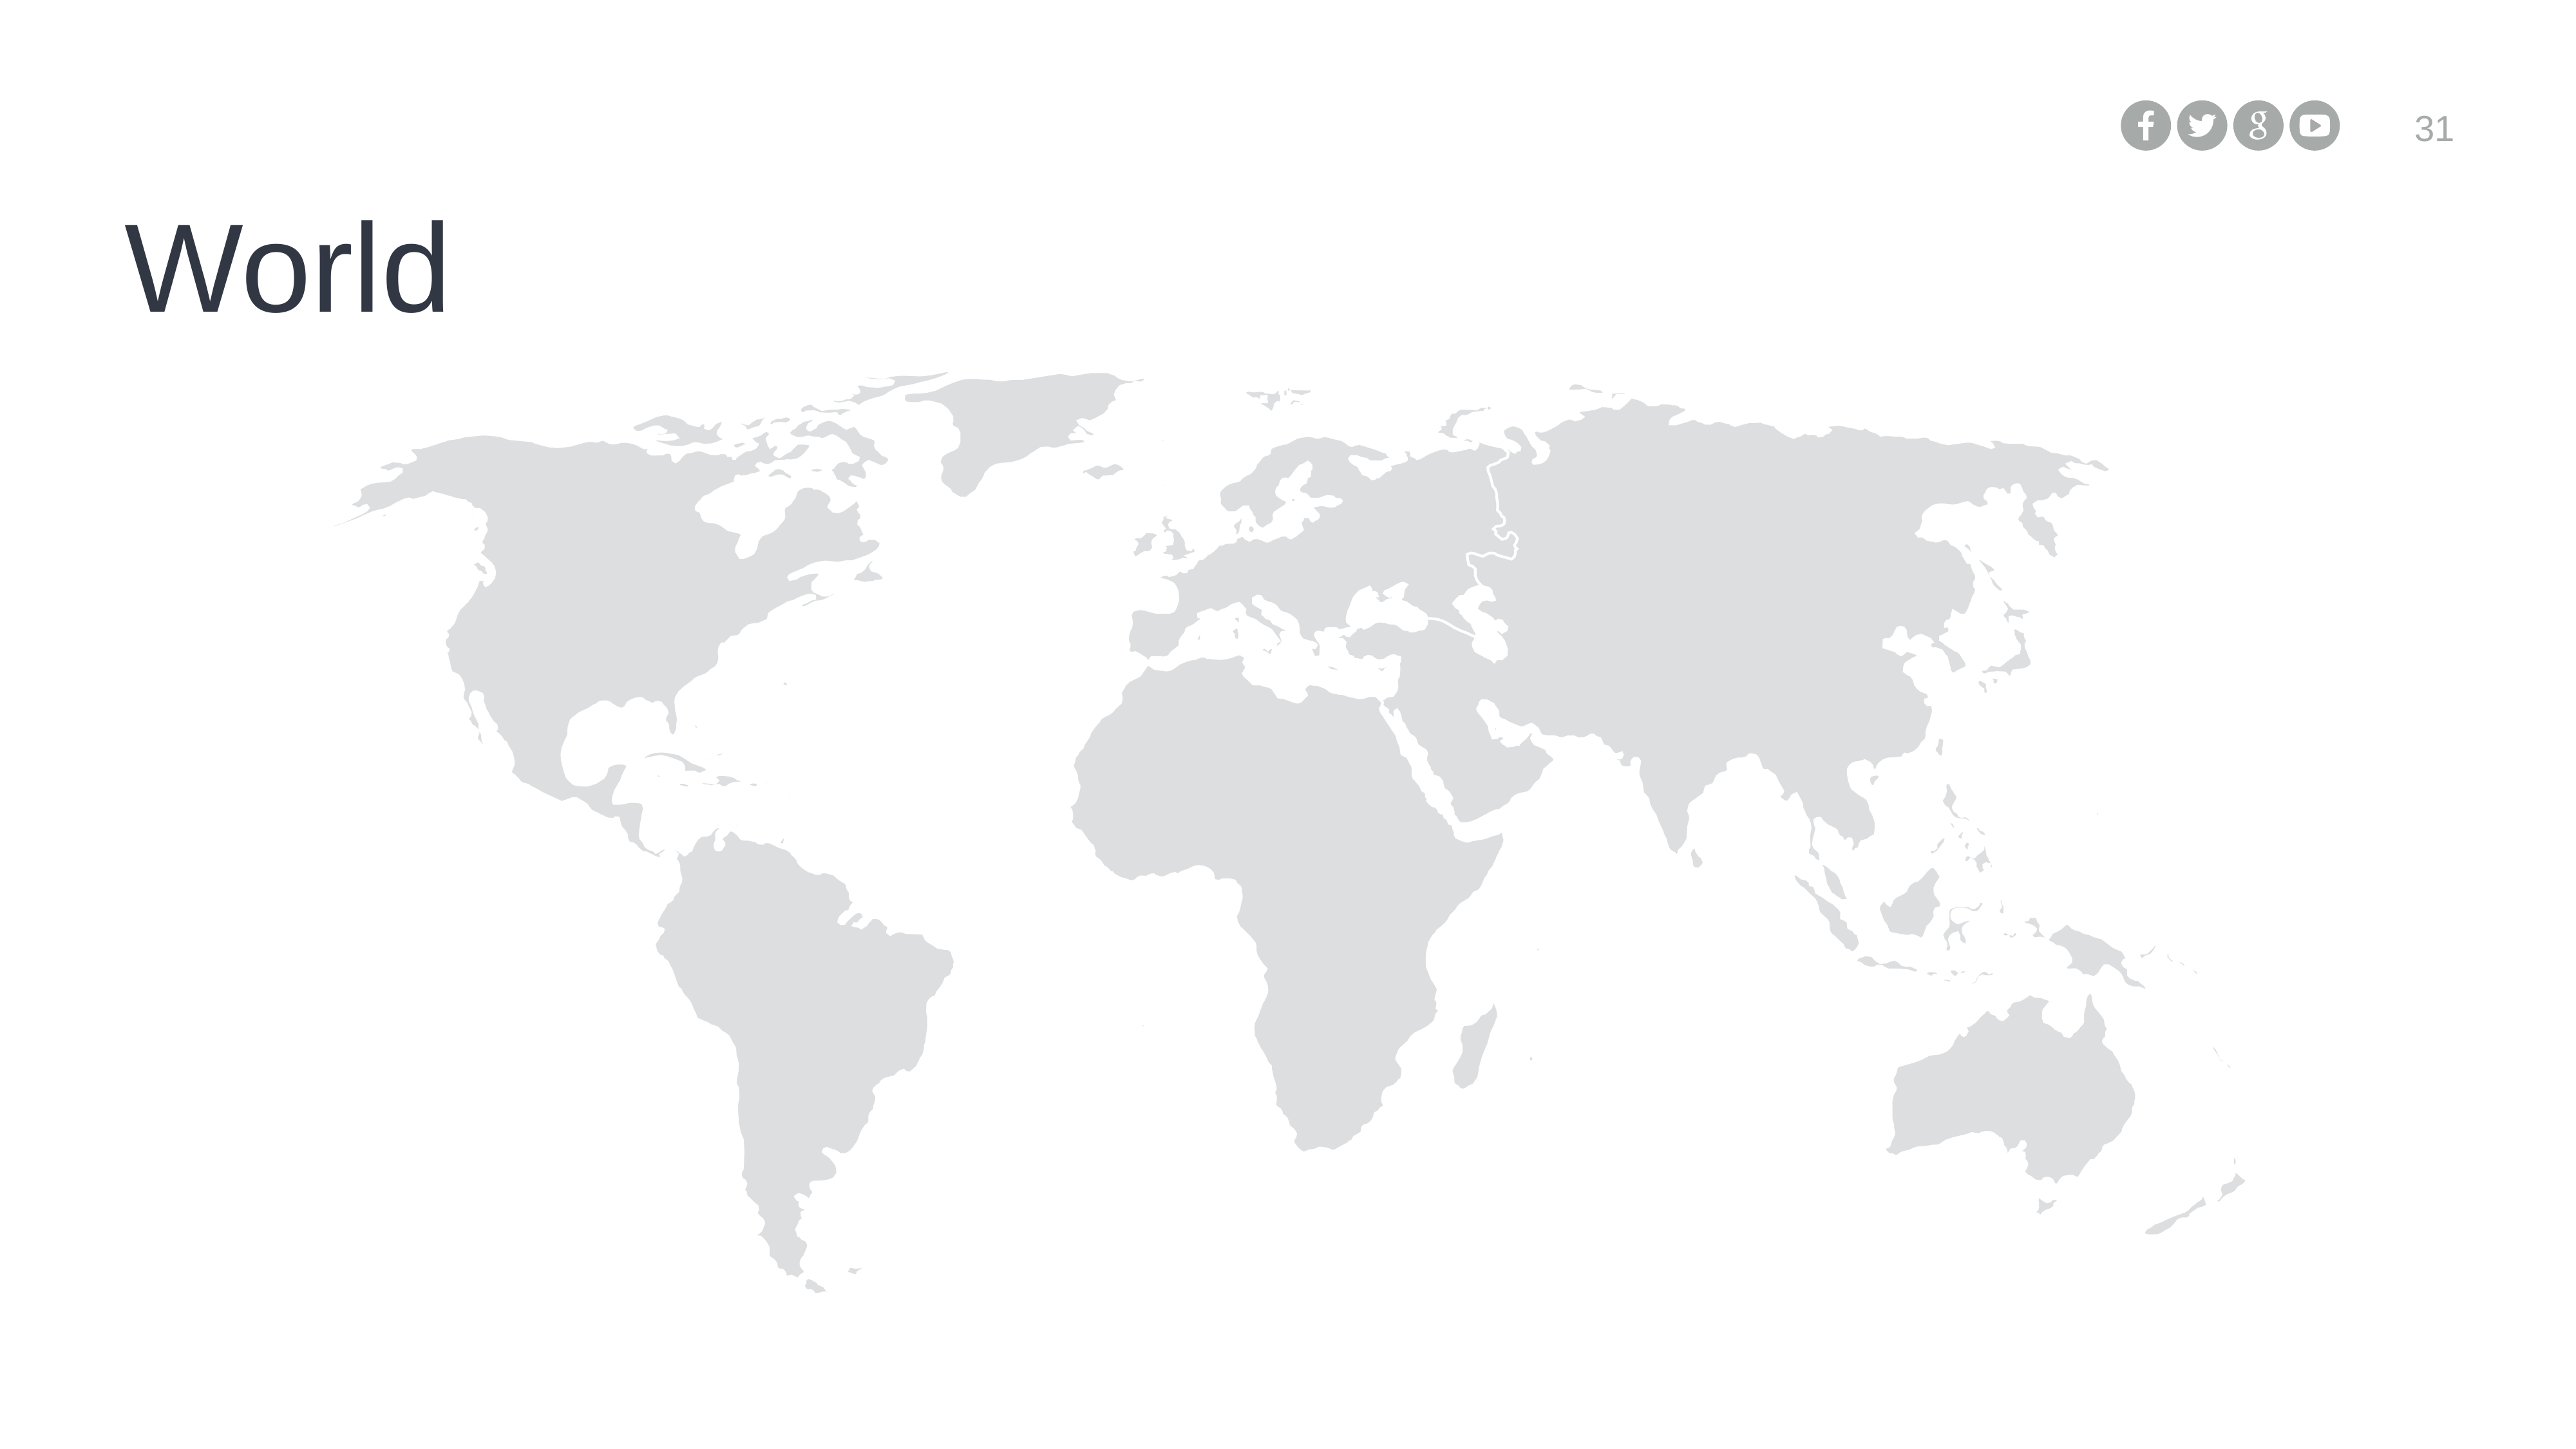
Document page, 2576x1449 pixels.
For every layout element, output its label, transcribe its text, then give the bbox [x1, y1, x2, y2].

title World [117, 178, 1672, 415]
slide_number 31 [2407, 97, 2468, 158]
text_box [328, 370, 2248, 1295]
